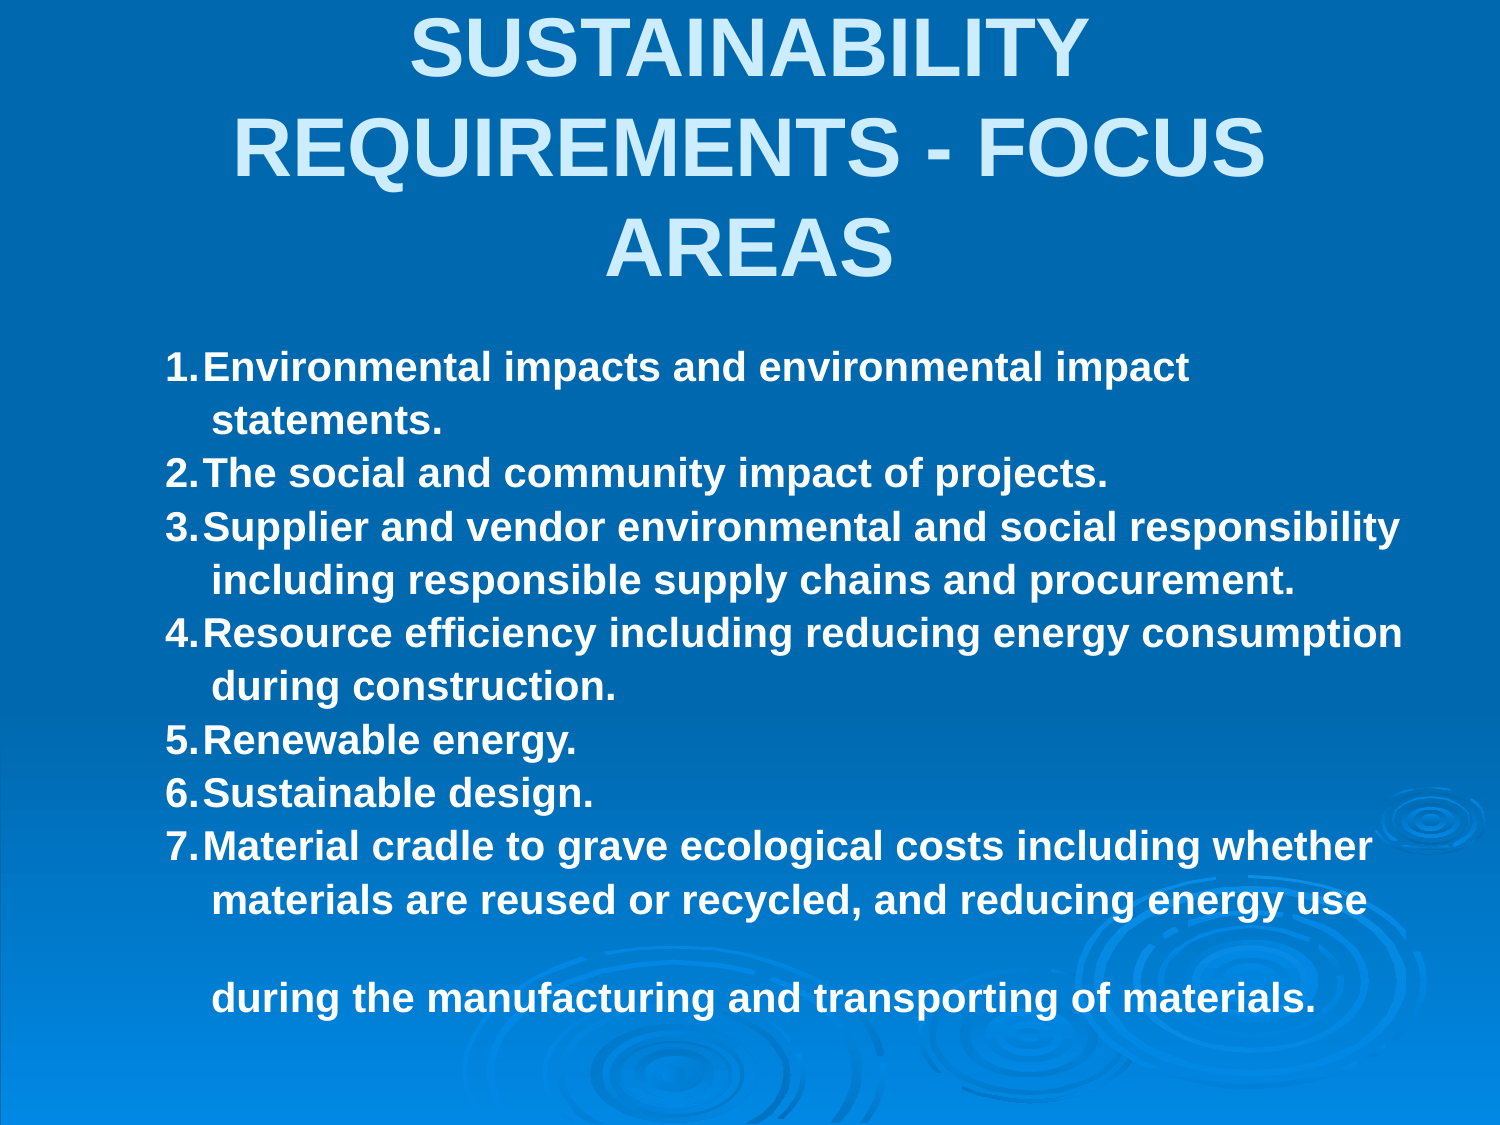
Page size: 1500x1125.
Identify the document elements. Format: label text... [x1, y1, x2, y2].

list 1. Environmental impacts and environmental impact statements. 2. The social and community impact of projects. 3. Supplier and vendor environmental and social responsibility including responsible supply chains and procurement. 4. Resource efficiency including reducing energy consumption during construction. 5. Renewable energy. 6. Sustainable design. 7. Material cradle to grave ecological costs including whether materials are reused or recycled, and reducing energy use during the manufacturing and transporting of materials. [0, 337, 1438, 1081]
title SUSTAINABILITY REQUIREMENTS - FOCUS AREAS [74, 49, 1426, 238]
